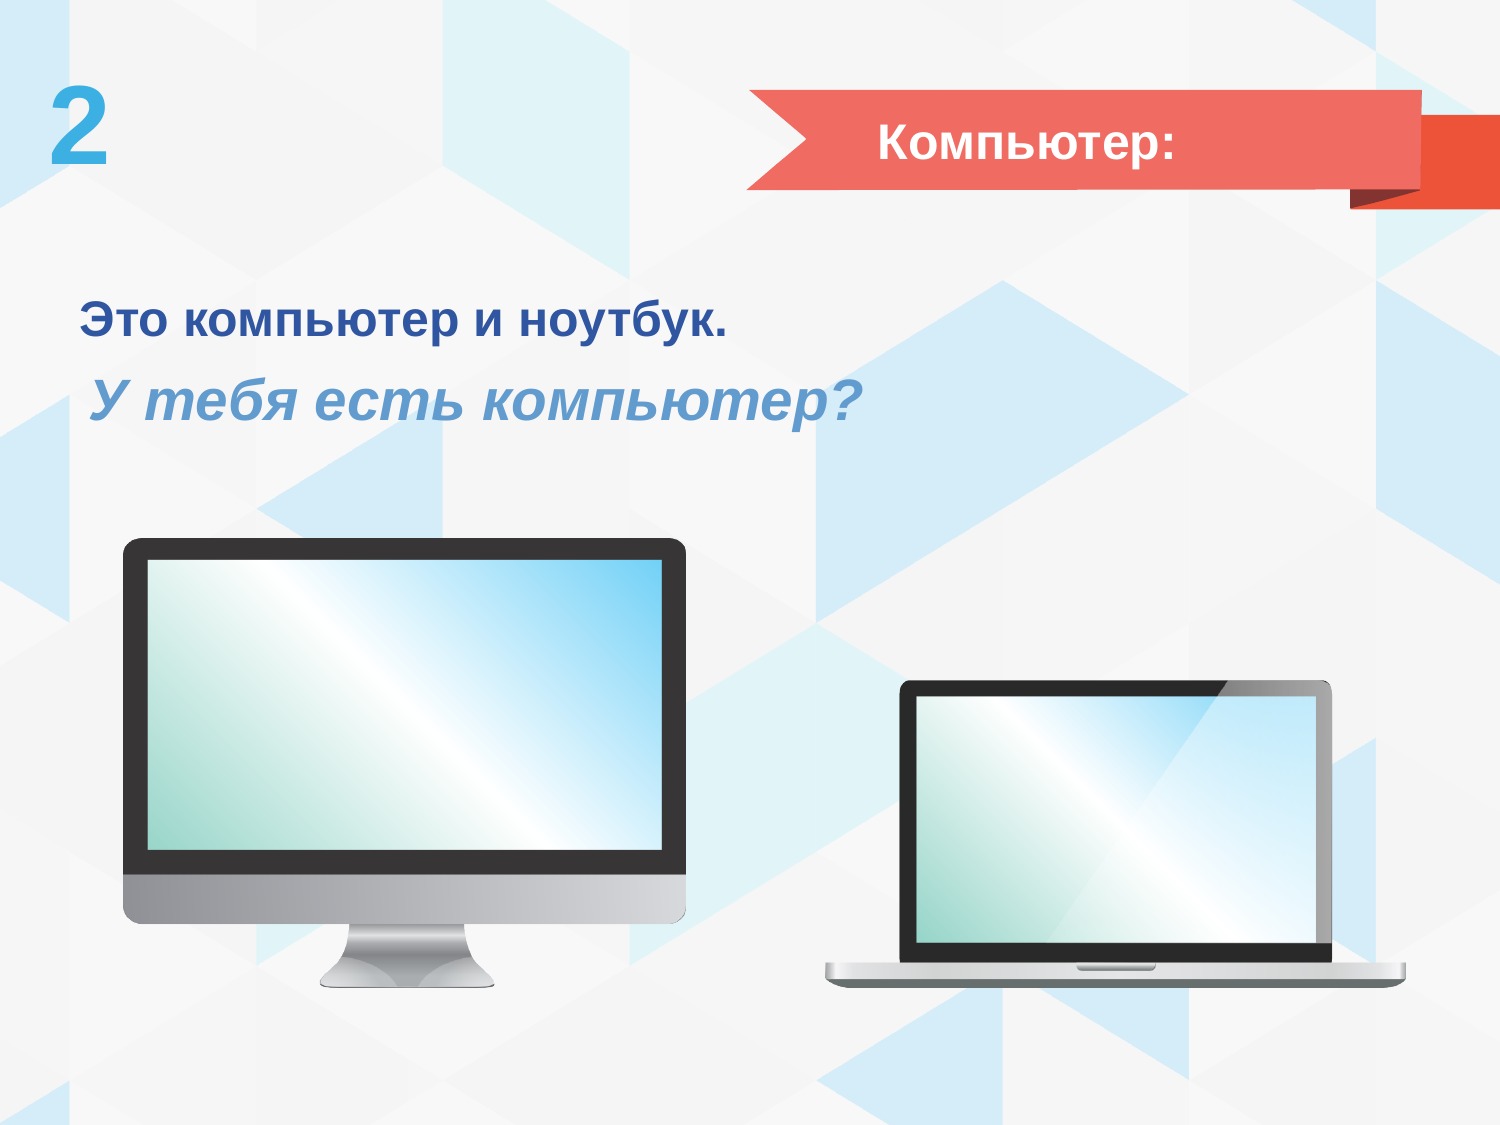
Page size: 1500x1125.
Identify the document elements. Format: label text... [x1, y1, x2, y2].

text_box У тебя есть компьютер? [73, 354, 951, 440]
picture [123, 538, 686, 988]
text_box Это компьютер и ноутбук. [64, 278, 803, 354]
slide_number 2 [33, 78, 183, 161]
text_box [746, 89, 1500, 210]
picture [825, 620, 1407, 988]
